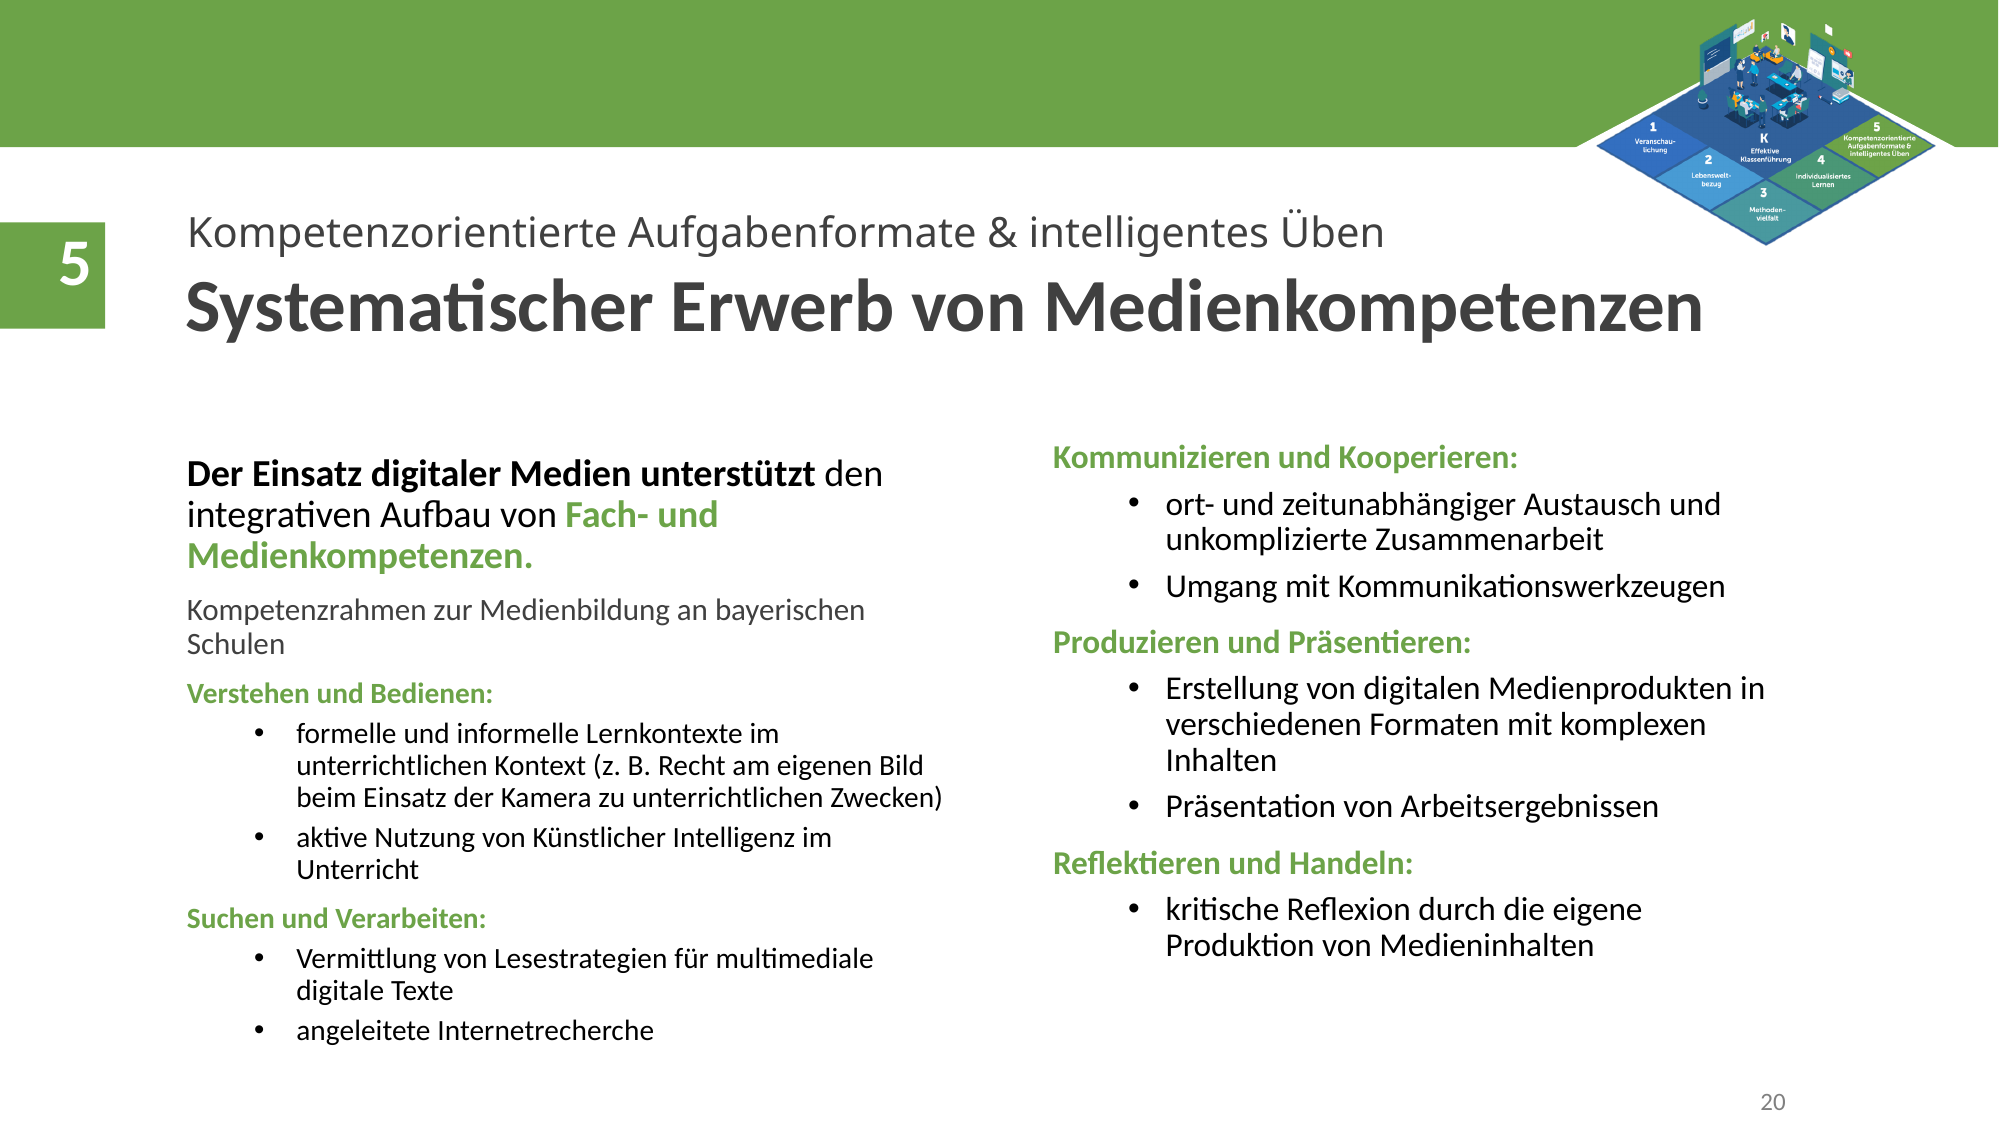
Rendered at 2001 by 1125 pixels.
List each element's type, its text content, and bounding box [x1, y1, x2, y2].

text_box Kommunizieren und Kooperieren: ort- und zeitunabhängiger Austausch und unkomplizierte Zusammenarbeit Umgang mit Kommunikationswerkzeugen Produzieren und Präsentieren: Erstellung von digitalen Medienprodukten in verschiedenen Formaten mit komplexen Inhalten Präsentation von Arbeitsergebnissen Reflektieren und Handeln: kritische Reflexion durch die eigene Produktion von Medieninhalten [1038, 432, 1783, 1038]
list Kompetenzorientierte Aufgabenformate & intelligentes Üben [171, 180, 1615, 264]
slide_number 20 [1350, 1075, 1801, 1125]
list Der Einsatz digitaler Medien unterstützt den integrativen Aufbau von Fach- und Medienkompetenzen. Kompetenzrahmen zur Medienbildung an bayerischen Schulen Verstehen und Bedienen: formelle und informelle Lernkontexte im unterrichtlichen Kontext (z. B. Recht am eigenen Bild beim Einsatz der Kamera zu unterrichtlichen Zwecken) aktive Nutzung von Künstlicher Intelligenz im Unterricht Suchen und Verarbeiten: Vermittlung von Lesestrategien für multimediale digitale Texte angeleitete Internetrecherche [171, 446, 961, 1076]
list Systematischer Erwerb von Medienkompetenzen [170, 272, 1901, 356]
picture [1589, 12, 1942, 249]
